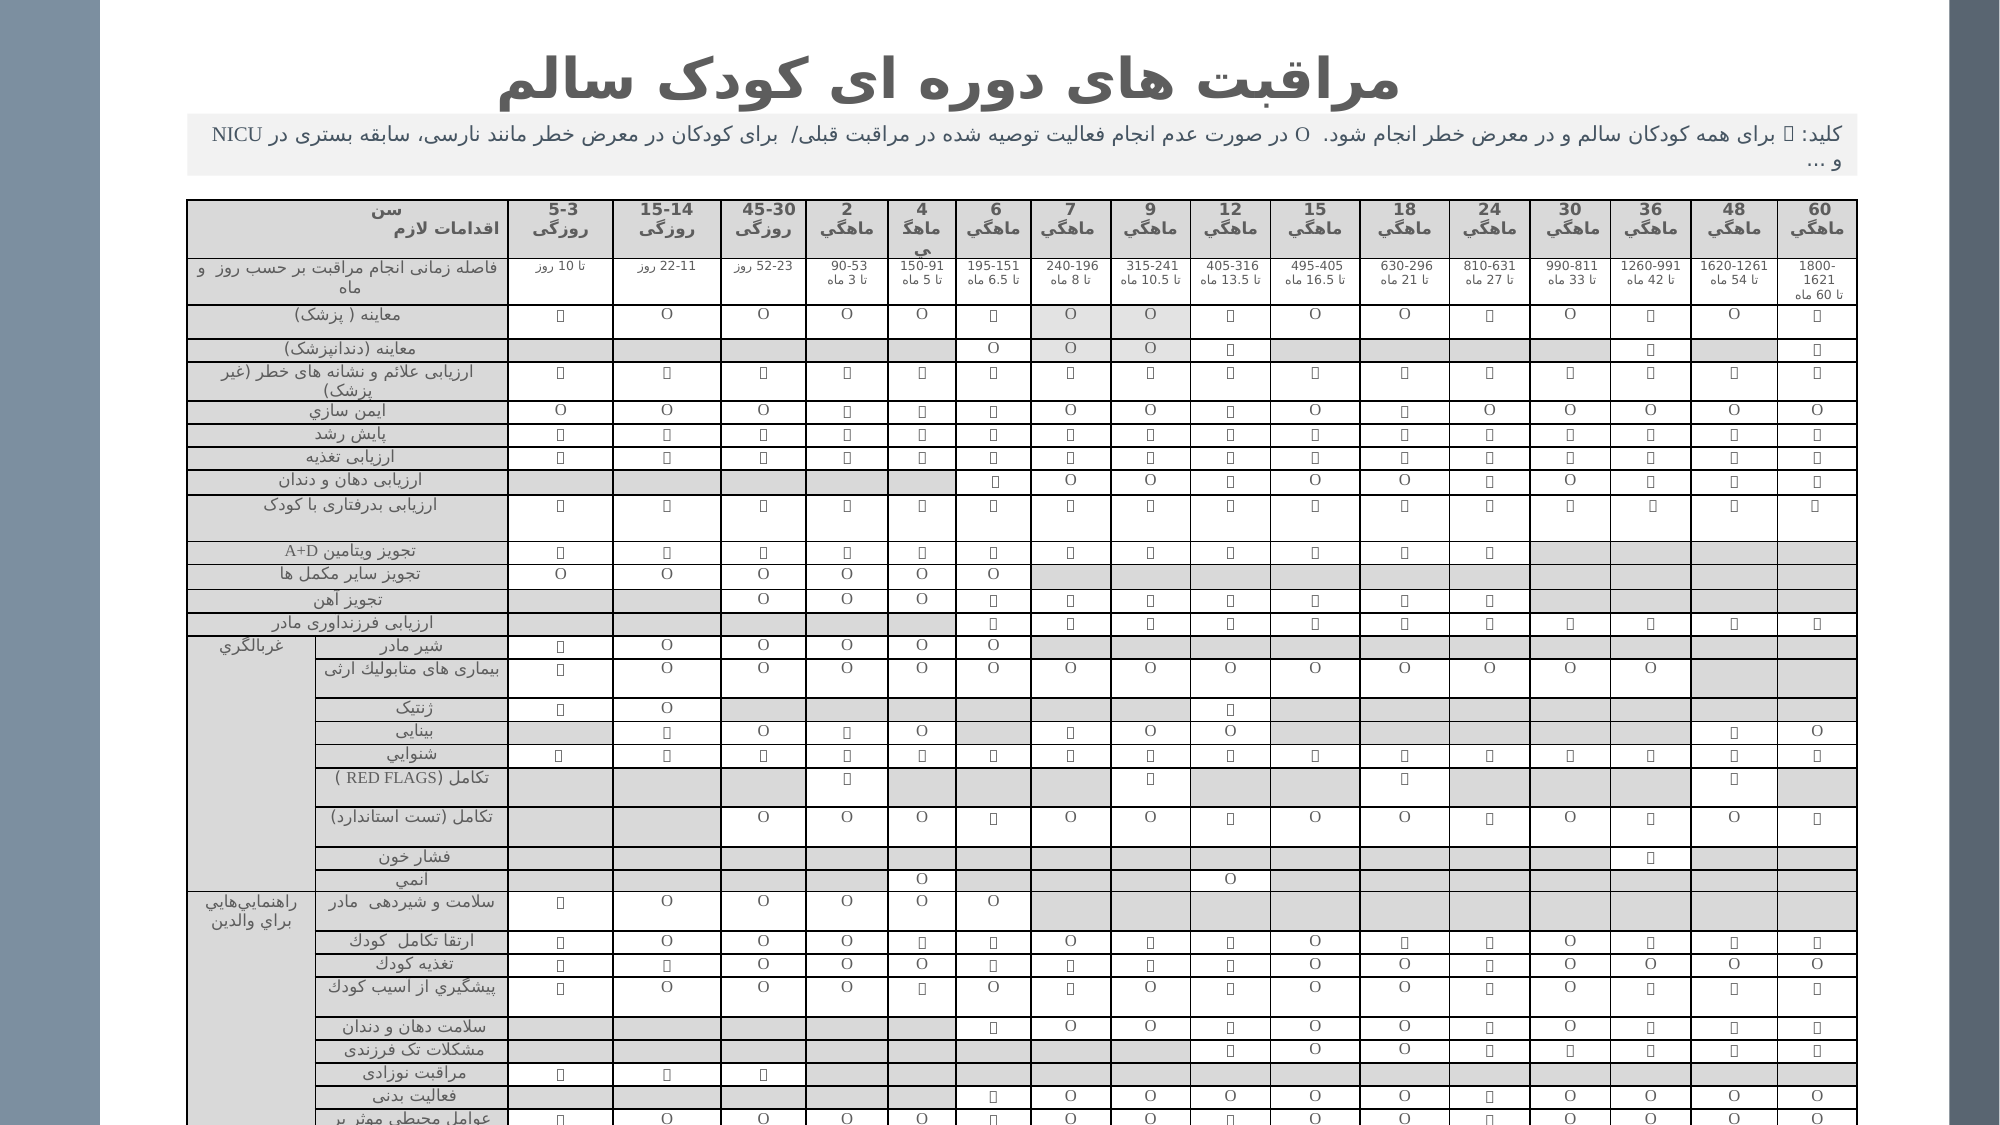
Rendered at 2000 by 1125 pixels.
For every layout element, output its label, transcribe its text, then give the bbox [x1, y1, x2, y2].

table_cell Ο [722, 1110, 805, 1125]
table_cell [957, 769, 1030, 806]
text_box كليد:  برای همه کودکان سالم و در معرض خطر انجام شود. Ο در صورت عدم انجام فعالیت توصیه شده در مراقبت قبلی/ برای كودكان در معرض خطر مانند نارسی، سابقه بستری در NICU و ... [187, 113, 1858, 176]
table_cell [1032, 1064, 1110, 1085]
table_cell Ο [1361, 306, 1449, 338]
table_cell 22-11 روز [614, 259, 720, 304]
table_cell Ο [614, 978, 720, 1016]
table_cell  [1112, 769, 1190, 806]
table_cell  [1032, 955, 1110, 976]
table_cell  [722, 425, 805, 446]
table_cell Ο [1692, 306, 1777, 338]
table_cell [957, 1041, 1030, 1062]
table_cell  [1778, 614, 1856, 635]
table_cell  [1611, 306, 1690, 338]
table_cell  [957, 590, 1030, 612]
table_cell  [509, 745, 612, 767]
table_cell Ο [1692, 1087, 1777, 1108]
table_cell  [1191, 1041, 1270, 1062]
table_cell [1692, 1064, 1777, 1085]
table_cell  [1112, 448, 1190, 469]
table_cell Ο [889, 660, 955, 697]
table_cell معاینه (دندانپزشک) [188, 340, 507, 361]
table_cell  [1112, 542, 1190, 564]
table_cell [1271, 871, 1359, 891]
table_cell [1611, 722, 1690, 744]
table_cell [889, 1087, 955, 1108]
table_cell  [957, 1018, 1030, 1039]
table_cell [1112, 699, 1190, 721]
table_cell Ο [957, 978, 1030, 1016]
table_cell Ο [1531, 306, 1610, 338]
table_cell Ο [614, 637, 720, 658]
table_cell  [1450, 932, 1529, 953]
table_cell  [1032, 363, 1110, 400]
table_cell [889, 471, 955, 494]
table_cell Ο [1361, 978, 1449, 1016]
table_cell ژنتیک [316, 699, 507, 721]
table_cell [1032, 769, 1110, 806]
table_cell  [1611, 496, 1690, 541]
table_cell  [614, 542, 720, 564]
table_cell Ο [722, 892, 805, 930]
table_cell  [807, 542, 887, 564]
table_cell Ο [889, 722, 955, 744]
table_cell Ο [1692, 955, 1777, 976]
table_cell  [957, 1110, 1030, 1125]
table_cell Ο [722, 306, 805, 338]
table_cell تغذيه كودك [316, 955, 507, 976]
table_cell  [614, 363, 720, 400]
table_cell Ο [614, 402, 720, 423]
table_cell [722, 871, 805, 891]
table_cell [1450, 1064, 1529, 1085]
table_cell Ο [1271, 1110, 1359, 1125]
table_cell  [509, 363, 612, 400]
table_cell  [509, 892, 612, 930]
table_cell  [1531, 448, 1610, 469]
table_cell [1531, 871, 1610, 891]
table_cell  [889, 745, 955, 767]
table_cell 195-151 تا 6.5 ماه [957, 259, 1030, 304]
table_cell  [1611, 808, 1690, 846]
table_cell 90-53 تا 3 ماه [807, 259, 887, 304]
table_cell Ο [1032, 932, 1110, 953]
table_cell [509, 769, 612, 806]
table_cell [1271, 722, 1359, 744]
table_header 45-30 روزگی [722, 201, 805, 258]
table_cell [722, 1041, 805, 1062]
table_cell Ο [889, 1110, 955, 1125]
table_cell  [1271, 363, 1359, 400]
table_cell  [1032, 614, 1110, 635]
table_cell عوامل محیطی موثر بر سلامت [316, 1110, 507, 1125]
table_cell  [1450, 1110, 1529, 1125]
table_cell  [1611, 932, 1690, 953]
table_cell  [1611, 745, 1690, 767]
table_cell [509, 722, 612, 744]
table_cell بینایی [316, 722, 507, 744]
table_cell  [1692, 496, 1777, 541]
table_cell تكامل (RED FLAGS ) [316, 769, 507, 806]
table_cell 150-91 تا 5 ماه [889, 259, 955, 304]
table_cell  [1361, 363, 1449, 400]
table_cell [889, 1018, 955, 1039]
table_cell تجویز سایر مکمل ها [188, 565, 507, 589]
table_cell Ο [1032, 1110, 1110, 1125]
table_cell  [1032, 590, 1110, 612]
table_cell Ο [1112, 722, 1190, 744]
table_cell  [1191, 340, 1270, 361]
table_cell [1692, 590, 1777, 612]
table_cell Ο [1778, 1087, 1856, 1108]
table_cell ارزیابی علائم و نشانه های خطر (غیر پزشک) [188, 363, 507, 400]
table_cell [807, 471, 887, 494]
table_cell  [1692, 1041, 1777, 1062]
table_cell [1191, 769, 1270, 806]
table_header 15 ماهگي [1271, 201, 1359, 258]
table_cell  [1032, 978, 1110, 1016]
table_cell  [1191, 978, 1270, 1016]
table_header 4 ماهگي [889, 201, 955, 258]
table_cell فشار خون [316, 848, 507, 869]
table_cell [807, 848, 887, 869]
table_cell Ο [1271, 402, 1359, 423]
table_cell  [1778, 363, 1856, 400]
table_cell  [1611, 425, 1690, 446]
table_cell  [1778, 932, 1856, 953]
table_cell 990-811 تا 33 ماه [1531, 259, 1610, 304]
table_cell  [1778, 978, 1856, 1016]
table_cell  [1191, 471, 1270, 494]
table_cell Ο [722, 932, 805, 953]
table_cell [509, 1087, 612, 1108]
table_cell  [1271, 448, 1359, 469]
table_cell مراقبت نوزادی [316, 1064, 507, 1085]
table_cell [1778, 848, 1856, 869]
table_cell Ο [1032, 306, 1110, 338]
table_cell  [1361, 425, 1449, 446]
table_cell [1531, 722, 1610, 744]
table_cell  [509, 496, 612, 541]
table_cell  [1191, 306, 1270, 338]
table_cell [614, 590, 720, 612]
table_cell [1361, 637, 1449, 658]
table_cell  [614, 448, 720, 469]
table_header 6 ماهگي [957, 201, 1030, 258]
table_cell [614, 808, 720, 846]
table_cell [614, 471, 720, 494]
table_cell [509, 871, 612, 891]
table_cell Ο [1112, 808, 1190, 846]
table_cell Ο [614, 306, 720, 338]
table_cell  [889, 542, 955, 564]
table_cell  [509, 978, 612, 1016]
table_cell  [1450, 306, 1529, 338]
table_cell Ο [1361, 471, 1449, 494]
table_cell فاصله زمانی انجام مراقبت بر حسب روز و ماه [188, 259, 507, 304]
table_cell  [1611, 848, 1690, 869]
table_cell ايمن سازي [188, 402, 507, 423]
table_cell سلامت و شیردهی مادر [316, 892, 507, 930]
table_cell Ο [722, 402, 805, 423]
table_cell Ο [1531, 402, 1610, 423]
table_header 24 ماهگي [1450, 201, 1529, 258]
table_cell  [509, 932, 612, 953]
table_cell  [957, 808, 1030, 846]
table_cell [1531, 769, 1610, 806]
table_cell [1611, 637, 1690, 658]
table_cell [889, 1064, 955, 1085]
table_cell  [1271, 745, 1359, 767]
table_cell  [1191, 402, 1270, 423]
table_cell 240-196 تا 8 ماه [1032, 259, 1110, 304]
table_cell [1112, 848, 1190, 869]
table_cell  [957, 306, 1030, 338]
table_cell Ο [1271, 1087, 1359, 1108]
table_cell [1692, 542, 1777, 564]
table_cell [807, 340, 887, 361]
table_cell  [1191, 363, 1270, 400]
table_cell Ο [807, 955, 887, 976]
table_cell  [509, 955, 612, 976]
table_cell  [1361, 590, 1449, 612]
table_cell  [1191, 425, 1270, 446]
table_cell  [1450, 1018, 1529, 1039]
table_cell Ο [1531, 660, 1610, 697]
table_cell [1531, 340, 1610, 361]
table_cell ارتقا تكامل كودك [316, 932, 507, 953]
table_cell غربالگري [188, 637, 315, 891]
table_cell [807, 1041, 887, 1062]
table_cell [722, 340, 805, 361]
table_cell Ο [889, 892, 955, 930]
table_cell [1450, 722, 1529, 744]
table_cell Ο [722, 955, 805, 976]
table_cell Ο [614, 699, 720, 721]
table_cell آنمي [316, 871, 507, 891]
table_cell [1611, 892, 1690, 930]
table_cell  [1531, 614, 1610, 635]
table_header 2 ماهگي [807, 201, 887, 258]
table_cell  [1611, 614, 1690, 635]
table_cell [722, 614, 805, 635]
table_cell [807, 699, 887, 721]
table_cell [509, 590, 612, 612]
table_cell Ο [1032, 340, 1110, 361]
table_cell  [807, 769, 887, 806]
table_cell [1692, 637, 1777, 658]
table_cell Ο [889, 590, 955, 612]
table_cell Ο [722, 590, 805, 612]
table_cell  [1450, 1087, 1529, 1108]
table_cell  [1450, 363, 1529, 400]
table_cell شير مادر [316, 637, 507, 658]
table_cell Ο [1271, 1041, 1359, 1062]
table_cell  [1271, 614, 1359, 635]
table_cell  [957, 542, 1030, 564]
title مراقبت های دوره ای کودک سالم [337, 42, 1563, 113]
table_cell Ο [1191, 722, 1270, 744]
table_cell Ο [1531, 808, 1610, 846]
table_cell [1611, 871, 1690, 891]
table_cell  [1191, 699, 1270, 721]
table_cell Ο [807, 932, 887, 953]
table_header 18 ماهگي [1361, 201, 1449, 258]
table_cell [1271, 340, 1359, 361]
table_cell معاینه ( پزشک) [188, 306, 507, 338]
table_cell [807, 614, 887, 635]
table_cell [1531, 590, 1610, 612]
table_cell  [1191, 590, 1270, 612]
table_cell [957, 871, 1030, 891]
table_cell  [1531, 496, 1610, 541]
table_cell Ο [1271, 660, 1359, 697]
table_cell Ο [614, 932, 720, 953]
table_cell [1531, 699, 1610, 721]
table_cell 1260-991 تا 42 ماه [1611, 259, 1690, 304]
table_cell Ο [1361, 1041, 1449, 1062]
table_cell  [1450, 542, 1529, 564]
table_cell 810-631 تا 27 ماه [1450, 259, 1529, 304]
table_cell [889, 614, 955, 635]
table_cell Ο [1032, 808, 1110, 846]
table_cell Ο [1032, 471, 1110, 494]
table_cell  [807, 402, 887, 423]
table_cell Ο [722, 978, 805, 1016]
table_cell [614, 614, 720, 635]
table_cell Ο [1112, 471, 1190, 494]
table_cell  [509, 448, 612, 469]
table_cell  [1191, 1018, 1270, 1039]
table_cell [1450, 848, 1529, 869]
table_cell [1778, 699, 1856, 721]
table_cell Ο [1531, 1110, 1610, 1125]
table_cell Ο [1112, 340, 1190, 361]
table_cell Ο [1361, 1087, 1449, 1108]
table_cell Ο [722, 565, 805, 589]
table_cell  [1778, 1041, 1856, 1062]
table_cell بیماری های متابوليك ارثی [316, 660, 507, 697]
table_cell  [889, 978, 955, 1016]
table_cell [1778, 1064, 1856, 1085]
table_cell  [1032, 496, 1110, 541]
table_cell سلامت دهان و دندان [316, 1018, 507, 1039]
table_cell [1611, 590, 1690, 612]
table_cell [614, 848, 720, 869]
table_cell  [1191, 448, 1270, 469]
table_cell  [1611, 340, 1690, 361]
table_cell Ο [807, 1110, 887, 1125]
table_cell  [1112, 496, 1190, 541]
table_cell Ο [614, 892, 720, 930]
table_cell  [722, 496, 805, 541]
table_cell  [1032, 745, 1110, 767]
table_header 9 ماهگي [1112, 201, 1190, 258]
table_cell  [957, 614, 1030, 635]
table_cell [1112, 565, 1190, 589]
table_cell [1450, 892, 1529, 930]
table_cell [1361, 1064, 1449, 1085]
table_cell پيشگيري از آسيب‌ كودك [316, 978, 507, 1016]
table_cell  [957, 402, 1030, 423]
table_cell  [722, 745, 805, 767]
table_cell  [1778, 340, 1856, 361]
table_cell [614, 340, 720, 361]
table_cell [957, 1064, 1030, 1085]
table_cell Ο [807, 892, 887, 930]
table_cell  [1191, 614, 1270, 635]
table_cell Ο [1112, 1087, 1190, 1108]
table_cell  [1112, 614, 1190, 635]
table_cell  [889, 402, 955, 423]
table_cell [722, 1087, 805, 1108]
table_cell  [614, 1064, 720, 1085]
table_cell  [957, 363, 1030, 400]
table_cell [1778, 871, 1856, 891]
table_cell مشکلات تک فرزندی [316, 1041, 507, 1062]
table_cell [889, 699, 955, 721]
table_cell [1531, 565, 1610, 589]
table_cell  [889, 363, 955, 400]
table_cell Ο [722, 637, 805, 658]
table_cell Ο [1271, 932, 1359, 953]
table_cell  [1450, 1041, 1529, 1062]
table_cell [1692, 871, 1777, 891]
table_cell [1778, 892, 1856, 930]
table_cell [509, 614, 612, 635]
table_cell Ο [1361, 1110, 1449, 1125]
table_cell [1611, 1064, 1690, 1085]
table_cell [614, 871, 720, 891]
table_cell Ο [889, 637, 955, 658]
table_cell  [1032, 448, 1110, 469]
table_cell  [509, 542, 612, 564]
table_cell  [1112, 932, 1190, 953]
table_cell [722, 848, 805, 869]
table_cell [889, 769, 955, 806]
table_cell Ο [957, 660, 1030, 697]
table_cell Ο [957, 892, 1030, 930]
table_cell Ο [1778, 402, 1856, 423]
table_cell  [1191, 932, 1270, 953]
table_cell [1191, 637, 1270, 658]
table_cell  [1611, 471, 1690, 494]
table_cell Ο [889, 871, 955, 891]
table_cell [722, 471, 805, 494]
table_cell [614, 1018, 720, 1039]
table_cell Ο [1361, 955, 1449, 976]
table_cell [614, 1087, 720, 1108]
table_cell [1450, 565, 1529, 589]
table_cell  [1032, 722, 1110, 744]
table_cell  [1692, 769, 1777, 806]
table_cell  [1450, 808, 1529, 846]
table_cell Ο [1271, 978, 1359, 1016]
table_cell Ο [957, 565, 1030, 589]
table_cell [1112, 637, 1190, 658]
table_cell Ο [1531, 471, 1610, 494]
table_cell  [509, 306, 612, 338]
table_cell [1531, 1064, 1610, 1085]
table_cell [807, 871, 887, 891]
table_cell  [1271, 425, 1359, 446]
table_cell [1112, 1064, 1190, 1085]
table_cell [1271, 637, 1359, 658]
table_cell  [1450, 590, 1529, 612]
table_cell  [1191, 496, 1270, 541]
table_cell [509, 848, 612, 869]
table_cell  [889, 932, 955, 953]
table_cell [509, 1018, 612, 1039]
table_cell  [722, 448, 805, 469]
table_header 5-3 روزگی [509, 201, 612, 258]
table_cell 630-296 تا 21 ماه [1361, 259, 1449, 304]
table_cell [1450, 871, 1529, 891]
table_cell Ο [509, 565, 612, 589]
table_cell تجویز آهن [188, 590, 507, 612]
table_cell [957, 848, 1030, 869]
table_cell [1531, 892, 1610, 930]
table_cell Ο [1531, 955, 1610, 976]
table_cell [509, 340, 612, 361]
table_cell [1778, 637, 1856, 658]
table_cell  [614, 425, 720, 446]
table_cell Ο [1450, 660, 1529, 697]
table_cell  [1450, 745, 1529, 767]
table_cell  [807, 745, 887, 767]
table_cell  [1611, 363, 1690, 400]
table_cell Ο [1032, 660, 1110, 697]
table_cell  [889, 448, 955, 469]
table_cell [957, 722, 1030, 744]
table_cell  [1191, 542, 1270, 564]
table_cell [1692, 848, 1777, 869]
table_header 36 ماهگي [1611, 201, 1690, 258]
table_cell  [509, 637, 612, 658]
table_cell 315-241 تا 10.5 ماه [1112, 259, 1190, 304]
table_cell Ο [1361, 1018, 1449, 1039]
table_cell ارزیابی فرزندآوری مادر [188, 614, 507, 635]
table_cell  [1271, 590, 1359, 612]
table_cell [1692, 660, 1777, 697]
table_cell  [957, 1087, 1030, 1108]
table_cell  [1271, 496, 1359, 541]
table_cell [1112, 1041, 1190, 1062]
table_cell Ο [1032, 402, 1110, 423]
table_cell  [1191, 955, 1270, 976]
table_cell  [1112, 955, 1190, 976]
table_cell [1032, 565, 1110, 589]
table_cell [1191, 848, 1270, 869]
table_cell [1191, 892, 1270, 930]
table_cell تا 10 روز [509, 259, 612, 304]
table_cell تجویز ‌ويتامين A+D [188, 542, 507, 564]
table_cell Ο [1112, 1110, 1190, 1125]
table_header 12 ماهگي [1191, 201, 1270, 258]
table_cell [509, 471, 612, 494]
table_cell  [722, 1064, 805, 1085]
table_cell Ο [1450, 402, 1529, 423]
table_cell Ο [807, 660, 887, 697]
table_cell [1112, 871, 1190, 891]
table_cell  [807, 722, 887, 744]
table_cell Ο [1191, 871, 1270, 891]
table_cell  [1692, 745, 1777, 767]
table_cell  [1778, 306, 1856, 338]
table_cell  [1361, 769, 1449, 806]
table_cell  [1361, 448, 1449, 469]
table_cell  [1531, 1041, 1610, 1062]
table_cell  [957, 448, 1030, 469]
table_cell تكامل (تست استاندارد) [316, 808, 507, 846]
table_cell  [1112, 425, 1190, 446]
table_cell [722, 1018, 805, 1039]
table_cell [807, 1064, 887, 1085]
table_cell Ο [1191, 1087, 1270, 1108]
table_header 60 ماهگي [1778, 201, 1856, 258]
table_cell  [1692, 1018, 1777, 1039]
table_cell  [1112, 590, 1190, 612]
table_cell  [1361, 542, 1449, 564]
table_cell Ο [889, 565, 955, 589]
table_header 30 ماهگي [1531, 201, 1610, 258]
table_cell [1191, 1064, 1270, 1085]
table_cell Ο [807, 637, 887, 658]
table_cell  [1191, 1110, 1270, 1125]
table_cell Ο [1611, 660, 1690, 697]
table_cell [614, 769, 720, 806]
table_header 15-14 روزگی [614, 201, 720, 258]
table_cell  [1611, 1018, 1690, 1039]
table_cell  [1692, 722, 1777, 744]
table_cell Ο [1271, 471, 1359, 494]
table_cell پایش رشد [188, 425, 507, 446]
table_cell [614, 1041, 720, 1062]
table_cell  [1112, 745, 1190, 767]
table_cell  [1531, 363, 1610, 400]
table_cell  [1778, 745, 1856, 767]
table_cell  [957, 425, 1030, 446]
table_cell 52-23 روز [722, 259, 805, 304]
table_cell [1271, 1064, 1359, 1085]
table_cell  [1692, 448, 1777, 469]
table_cell  [807, 425, 887, 446]
table_cell Ο [807, 978, 887, 1016]
table_cell Ο [1611, 402, 1690, 423]
table_cell  [1450, 614, 1529, 635]
table_cell Ο [1611, 1087, 1690, 1108]
table_cell  [614, 722, 720, 744]
table_cell [1191, 565, 1270, 589]
table_cell  [1191, 808, 1270, 846]
table_cell  [1361, 932, 1449, 953]
table_cell شنوايي [316, 745, 507, 767]
table_cell [1531, 542, 1610, 564]
table_cell  [1778, 425, 1856, 446]
table_cell Ο [1032, 1018, 1110, 1039]
table_cell Ο [889, 808, 955, 846]
table_cell Ο [614, 565, 720, 589]
table_cell  [509, 425, 612, 446]
table_cell Ο [722, 722, 805, 744]
table_cell Ο [1112, 402, 1190, 423]
table_header 7 ماهگي [1032, 201, 1110, 258]
table_cell Ο [807, 565, 887, 589]
table_cell ارزیابی بدرفتاری با کودک [188, 496, 507, 541]
table_cell Ο [889, 955, 955, 976]
table_cell  [1271, 542, 1359, 564]
table_cell [1778, 542, 1856, 564]
table_cell  [509, 699, 612, 721]
table_cell  [614, 955, 720, 976]
table_cell  [1778, 1018, 1856, 1039]
table_cell [1361, 340, 1449, 361]
table_cell [1361, 871, 1449, 891]
table_cell [1032, 1041, 1110, 1062]
table_cell Ο [1112, 978, 1190, 1016]
table_cell  [957, 496, 1030, 541]
table_cell  [1611, 978, 1690, 1016]
table_cell  [614, 496, 720, 541]
table_cell Ο [1032, 1087, 1110, 1108]
table_cell Ο [614, 660, 720, 697]
table_cell  [1450, 471, 1529, 494]
table_cell Ο [1271, 808, 1359, 846]
table_cell  [1361, 496, 1449, 541]
table_cell [1271, 848, 1359, 869]
table_cell  [889, 496, 955, 541]
table_cell [1361, 722, 1449, 744]
table_cell Ο [807, 808, 887, 846]
table_cell Ο [1611, 1110, 1690, 1125]
table_cell [1361, 892, 1449, 930]
table_cell  [509, 660, 612, 697]
table_cell [1271, 699, 1359, 721]
table_cell [1692, 892, 1777, 930]
table_cell Ο [1531, 1087, 1610, 1108]
table_cell [1778, 565, 1856, 589]
table_cell [1692, 699, 1777, 721]
table_cell Ο [1112, 1018, 1190, 1039]
table_cell  [1692, 978, 1777, 1016]
table_cell Ο [957, 637, 1030, 658]
table_cell [1361, 565, 1449, 589]
table_cell ارزیابی تغذیه [188, 448, 507, 469]
table_cell Ο [1778, 955, 1856, 976]
table_cell [1778, 590, 1856, 612]
table_cell Ο [1271, 306, 1359, 338]
table_cell  [807, 496, 887, 541]
table_cell [722, 699, 805, 721]
table_cell Ο [509, 402, 612, 423]
table_cell Ο [807, 306, 887, 338]
table_cell [1778, 660, 1856, 697]
table_cell [1271, 892, 1359, 930]
table_cell  [1692, 471, 1777, 494]
table_cell 1620-1261 تا 54 ماه [1692, 259, 1777, 304]
table_cell  [1778, 808, 1856, 846]
table_cell [1112, 892, 1190, 930]
table_cell فعالیت بدنی [316, 1087, 507, 1108]
table_cell  [957, 471, 1030, 494]
table_cell [1611, 565, 1690, 589]
table_cell [1032, 892, 1110, 930]
table_cell [1778, 769, 1856, 806]
table_header سن اقدامات لازم [188, 201, 507, 258]
table_cell [1032, 699, 1110, 721]
table_cell Ο [1191, 660, 1270, 697]
table_cell [1531, 637, 1610, 658]
table_cell  [1032, 425, 1110, 446]
table_cell  [889, 425, 955, 446]
table_cell Ο [1692, 1110, 1777, 1125]
table_cell [807, 1087, 887, 1108]
table_cell [807, 1018, 887, 1039]
table_cell  [1692, 614, 1777, 635]
table_cell راهنمايي‌هايي براي والدين [188, 892, 315, 1125]
table_cell [1450, 340, 1529, 361]
table_cell  [1778, 496, 1856, 541]
table_cell [1692, 565, 1777, 589]
table_cell  [1450, 425, 1529, 446]
table_cell Ο [1271, 1018, 1359, 1039]
table_cell 1800-1621 تا 60 ماه [1778, 259, 1856, 304]
table_cell  [509, 1064, 612, 1085]
table_cell  [1531, 425, 1610, 446]
table_cell [1450, 699, 1529, 721]
table_cell Ο [889, 306, 955, 338]
table_cell  [1450, 448, 1529, 469]
table_cell  [1450, 955, 1529, 976]
table_cell [889, 340, 955, 361]
table_cell  [1531, 745, 1610, 767]
table_cell  [1361, 745, 1449, 767]
table_cell  [1450, 496, 1529, 541]
table_cell  [1778, 471, 1856, 494]
table_cell  [957, 745, 1030, 767]
table_cell  [807, 448, 887, 469]
table_cell  [1191, 745, 1270, 767]
table_cell Ο [614, 1110, 720, 1125]
table_cell Ο [722, 660, 805, 697]
table_cell  [1692, 932, 1777, 953]
table_cell [1450, 637, 1529, 658]
table_cell [722, 769, 805, 806]
table_cell Ο [722, 808, 805, 846]
table_cell [889, 848, 955, 869]
table_cell  [722, 363, 805, 400]
table_cell [1692, 340, 1777, 361]
table_cell [1361, 848, 1449, 869]
table_cell [1531, 848, 1610, 869]
table_cell [1611, 542, 1690, 564]
table_header 48 ماهگي [1692, 201, 1777, 258]
table_cell  [509, 1110, 612, 1125]
table_cell Ο [1271, 955, 1359, 976]
table_cell 495-405 تا 16.5 ماه [1271, 259, 1359, 304]
table_cell [1032, 637, 1110, 658]
table_cell ارزیابی دهان و دندان [188, 471, 507, 494]
table_cell [1271, 565, 1359, 589]
table_cell [1611, 769, 1690, 806]
table_cell [1611, 699, 1690, 721]
table_cell Ο [1112, 660, 1190, 697]
table_cell  [1778, 448, 1856, 469]
table_cell [1271, 769, 1359, 806]
table_cell  [1611, 448, 1690, 469]
table_cell Ο [807, 590, 887, 612]
table_cell [1361, 699, 1449, 721]
table_cell  [1361, 614, 1449, 635]
table_cell [957, 699, 1030, 721]
table_cell Ο [1531, 978, 1610, 1016]
table_cell Ο [957, 340, 1030, 361]
table_cell  [614, 745, 720, 767]
table_cell Ο [1692, 808, 1777, 846]
table_cell  [957, 955, 1030, 976]
table_cell Ο [1531, 1018, 1610, 1039]
table_cell Ο [1361, 660, 1449, 697]
table_cell [1450, 769, 1529, 806]
table_cell  [722, 542, 805, 564]
table_cell Ο [1778, 722, 1856, 744]
table_cell Ο [1531, 932, 1610, 953]
table_cell Ο [1361, 808, 1449, 846]
table_cell  [1611, 1041, 1690, 1062]
table_cell [509, 1041, 612, 1062]
table_cell Ο [1611, 955, 1690, 976]
table_cell [509, 808, 612, 846]
table_cell  [1450, 978, 1529, 1016]
table_cell Ο [1112, 306, 1190, 338]
table_cell [889, 1041, 955, 1062]
table_cell [1032, 871, 1110, 891]
table_cell Ο [1778, 1110, 1856, 1125]
table_cell  [807, 363, 887, 400]
table_cell 405-316 تا 13.5 ماه [1191, 259, 1270, 304]
table_cell [1032, 848, 1110, 869]
table_cell  [1032, 542, 1110, 564]
table_cell  [1692, 363, 1777, 400]
table_cell Ο [1692, 402, 1777, 423]
table_cell  [1692, 425, 1777, 446]
table_cell  [1361, 402, 1449, 423]
table_cell  [957, 932, 1030, 953]
table_cell  [1112, 363, 1190, 400]
